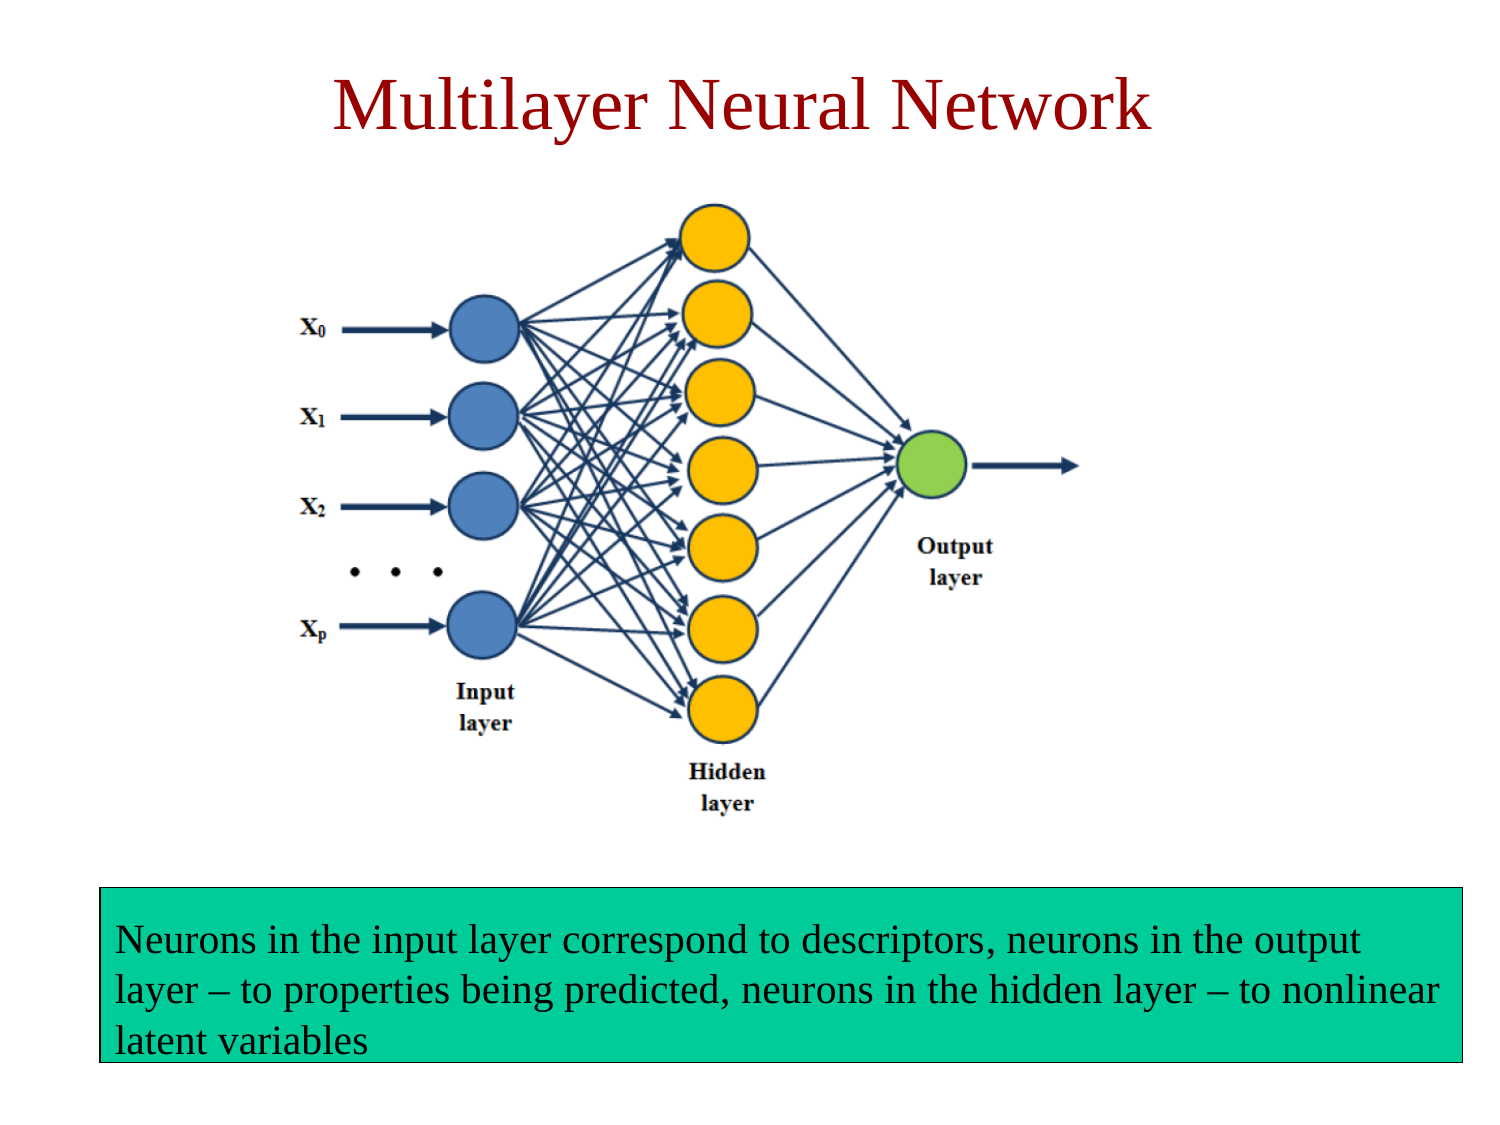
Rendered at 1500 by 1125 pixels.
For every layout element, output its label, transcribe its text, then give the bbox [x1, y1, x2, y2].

title Multilayer Neural Network [105, 46, 1381, 235]
text_box Neurons in the input layer correspond to descriptors, neurons in the output layer – to properties being predicted, neurons in the hidden layer – to nonlinear latent variables [100, 904, 1462, 1070]
picture [292, 175, 1091, 833]
text_box [99, 887, 1463, 1063]
